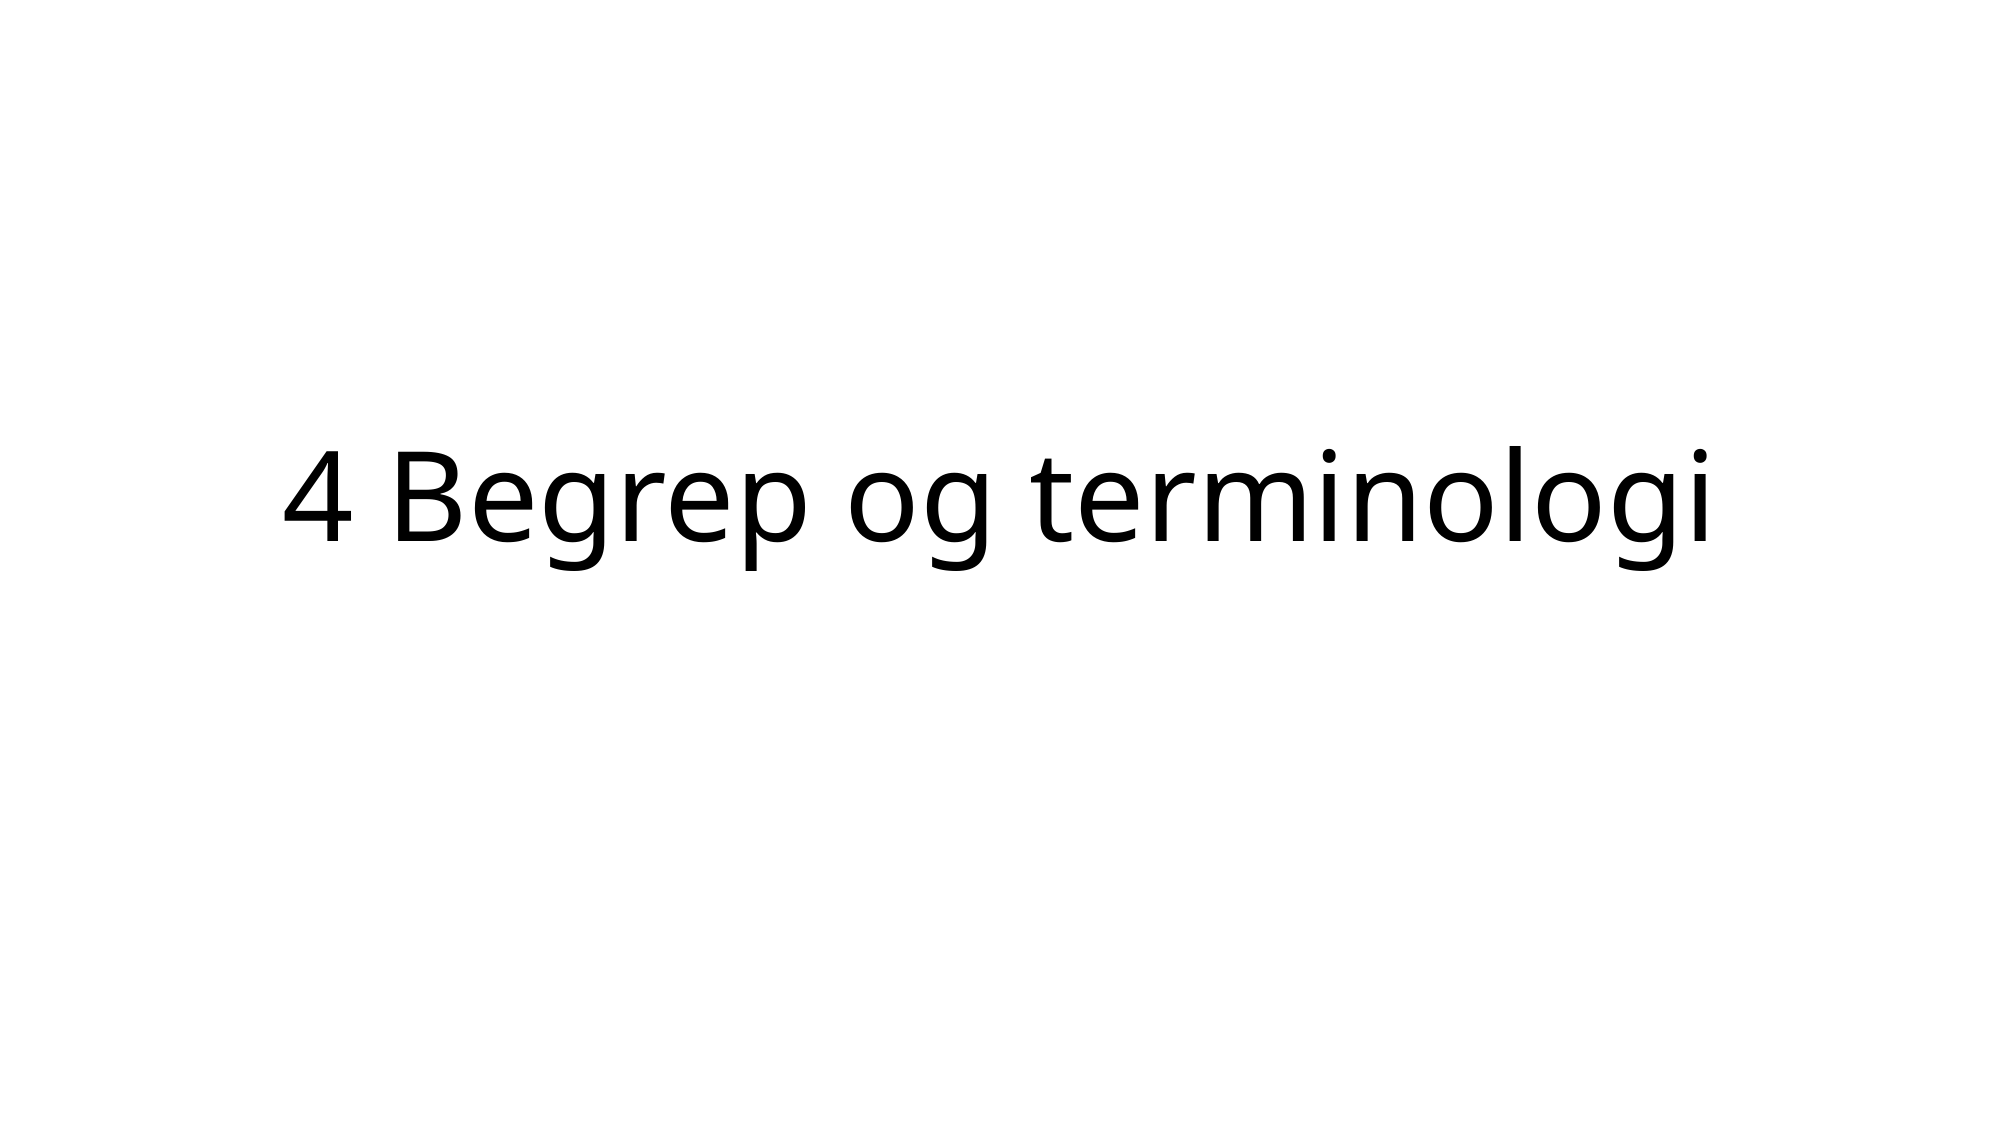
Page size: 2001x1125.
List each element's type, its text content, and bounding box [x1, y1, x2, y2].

title 4 Begrep og terminologi [249, 184, 1750, 576]
